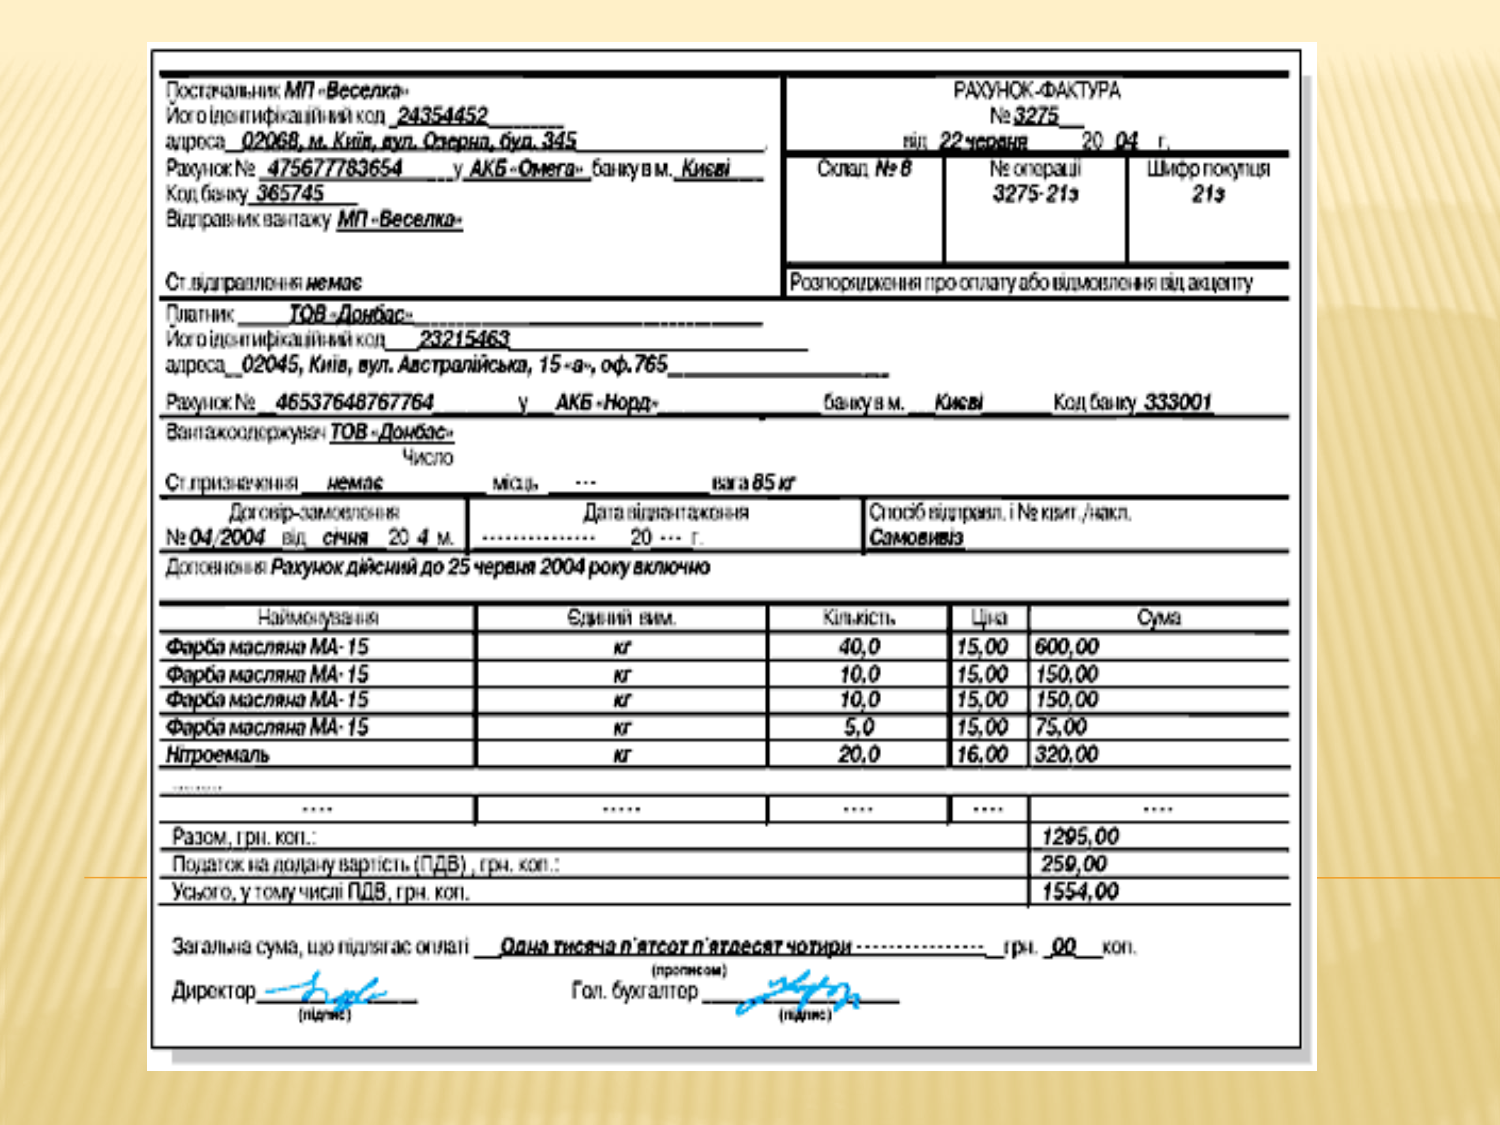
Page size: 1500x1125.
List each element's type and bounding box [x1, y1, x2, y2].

picture [147, 42, 1318, 1071]
